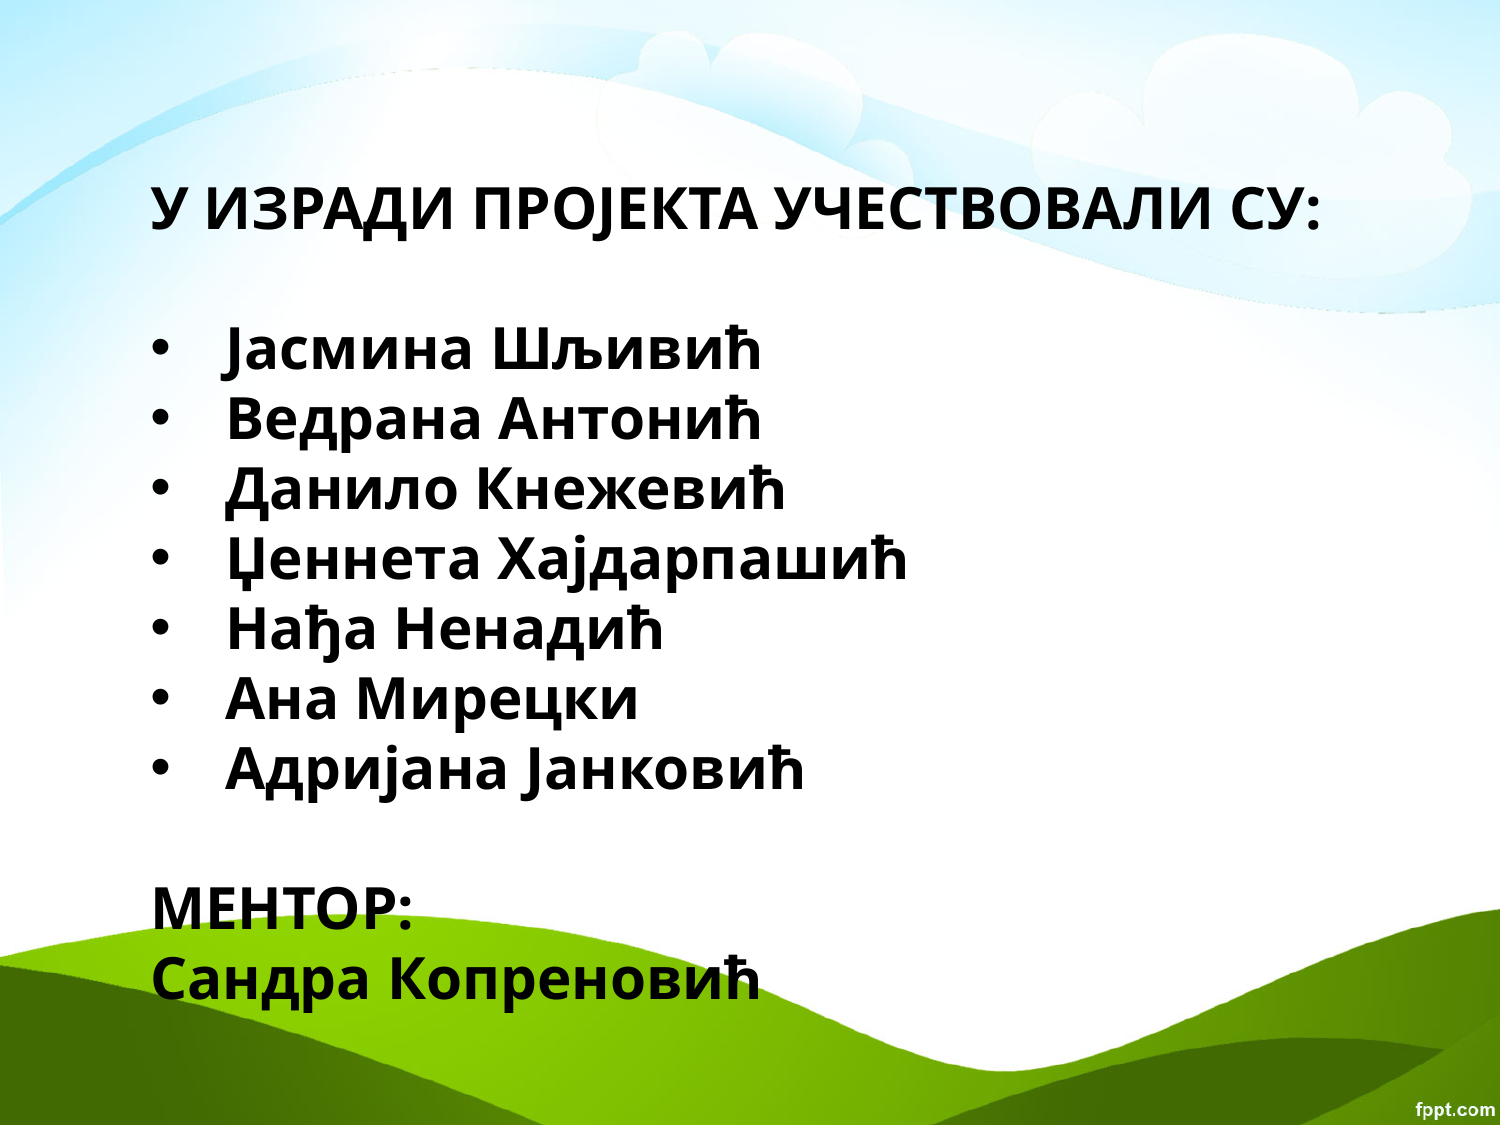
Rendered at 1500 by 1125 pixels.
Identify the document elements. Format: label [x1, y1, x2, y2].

list [0, 0, 1500, 1125]
